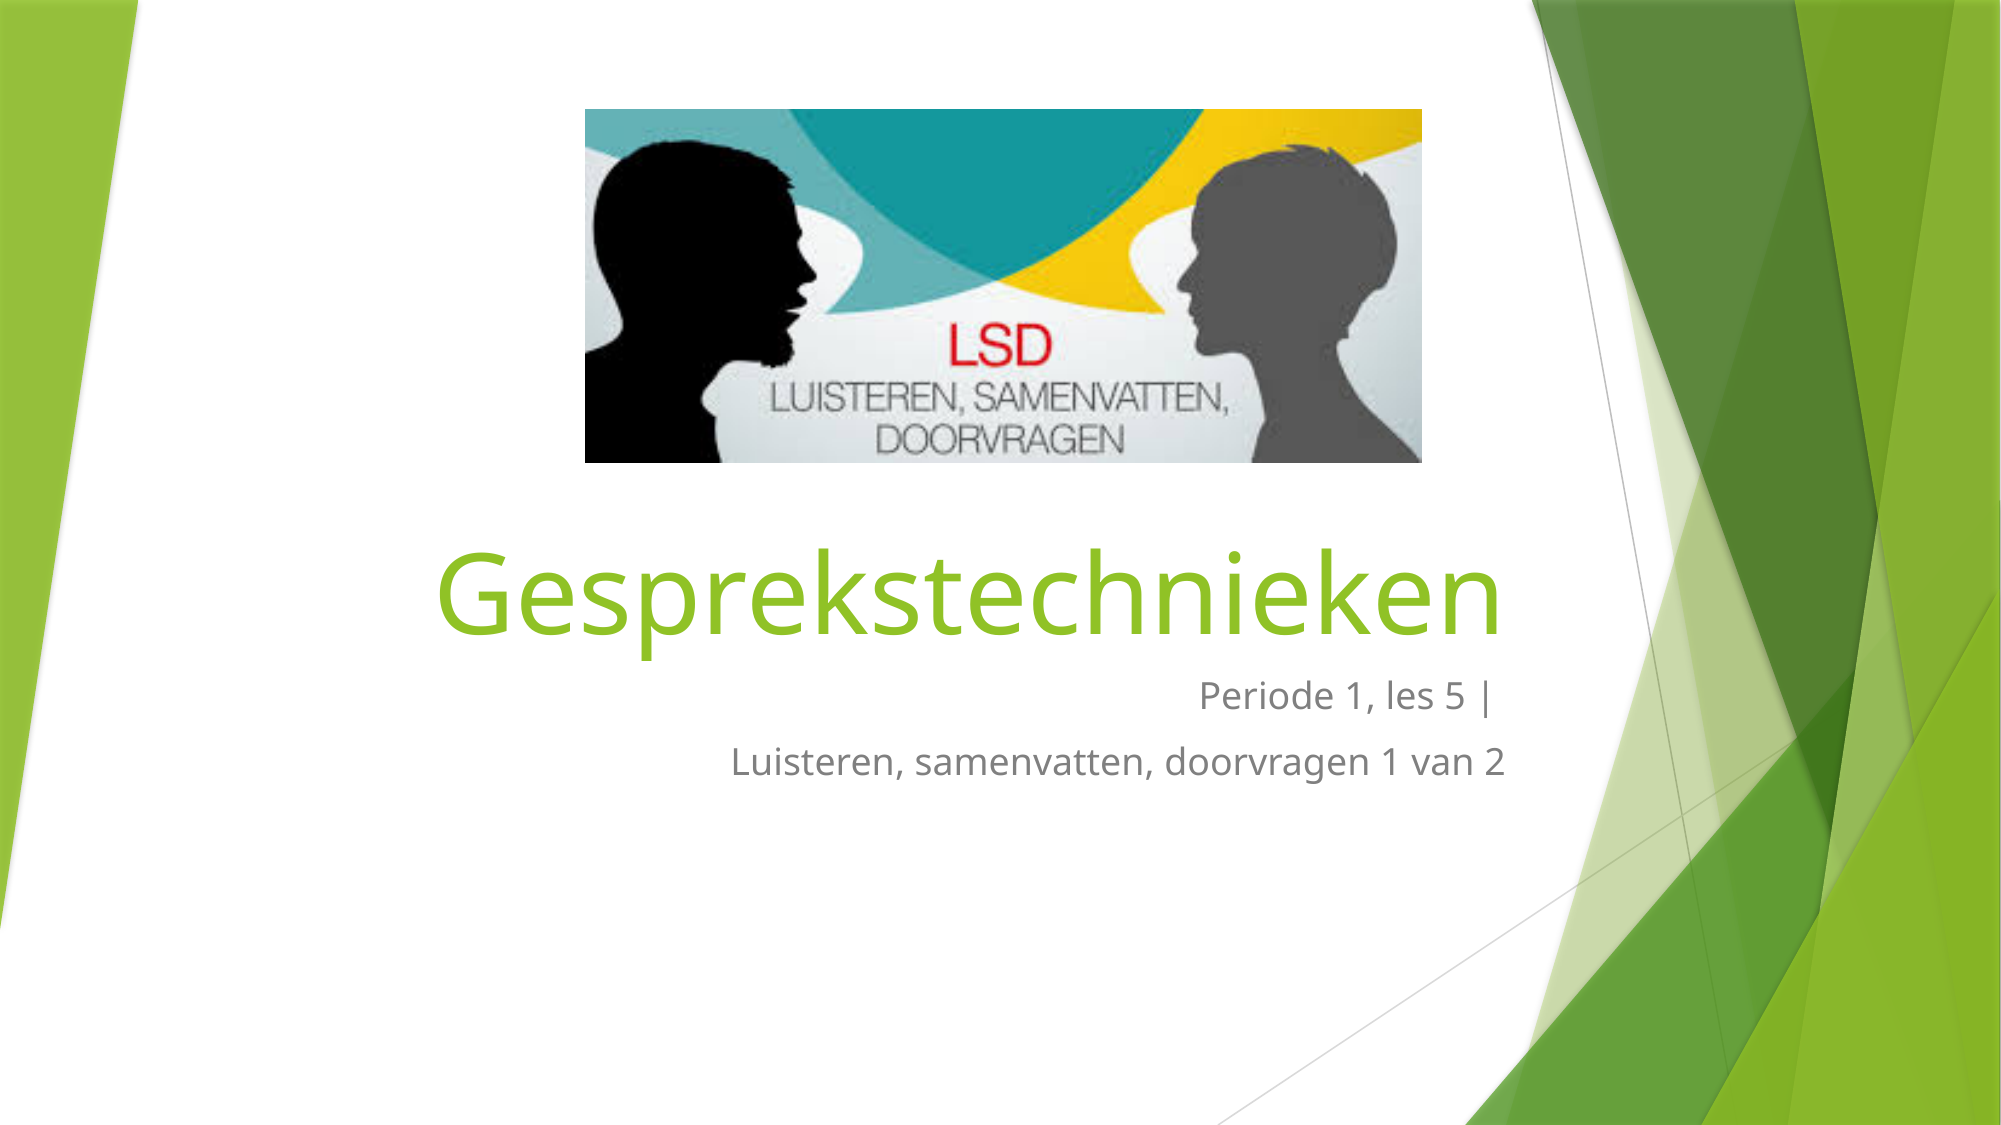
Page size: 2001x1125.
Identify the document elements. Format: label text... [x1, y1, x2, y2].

picture [584, 108, 1422, 463]
subtitle Periode 1, les 5 | Luisteren, samenvatten, doorvragen 1 van 2 [247, 664, 1522, 845]
title Gesprekstechnieken [247, 394, 1522, 664]
